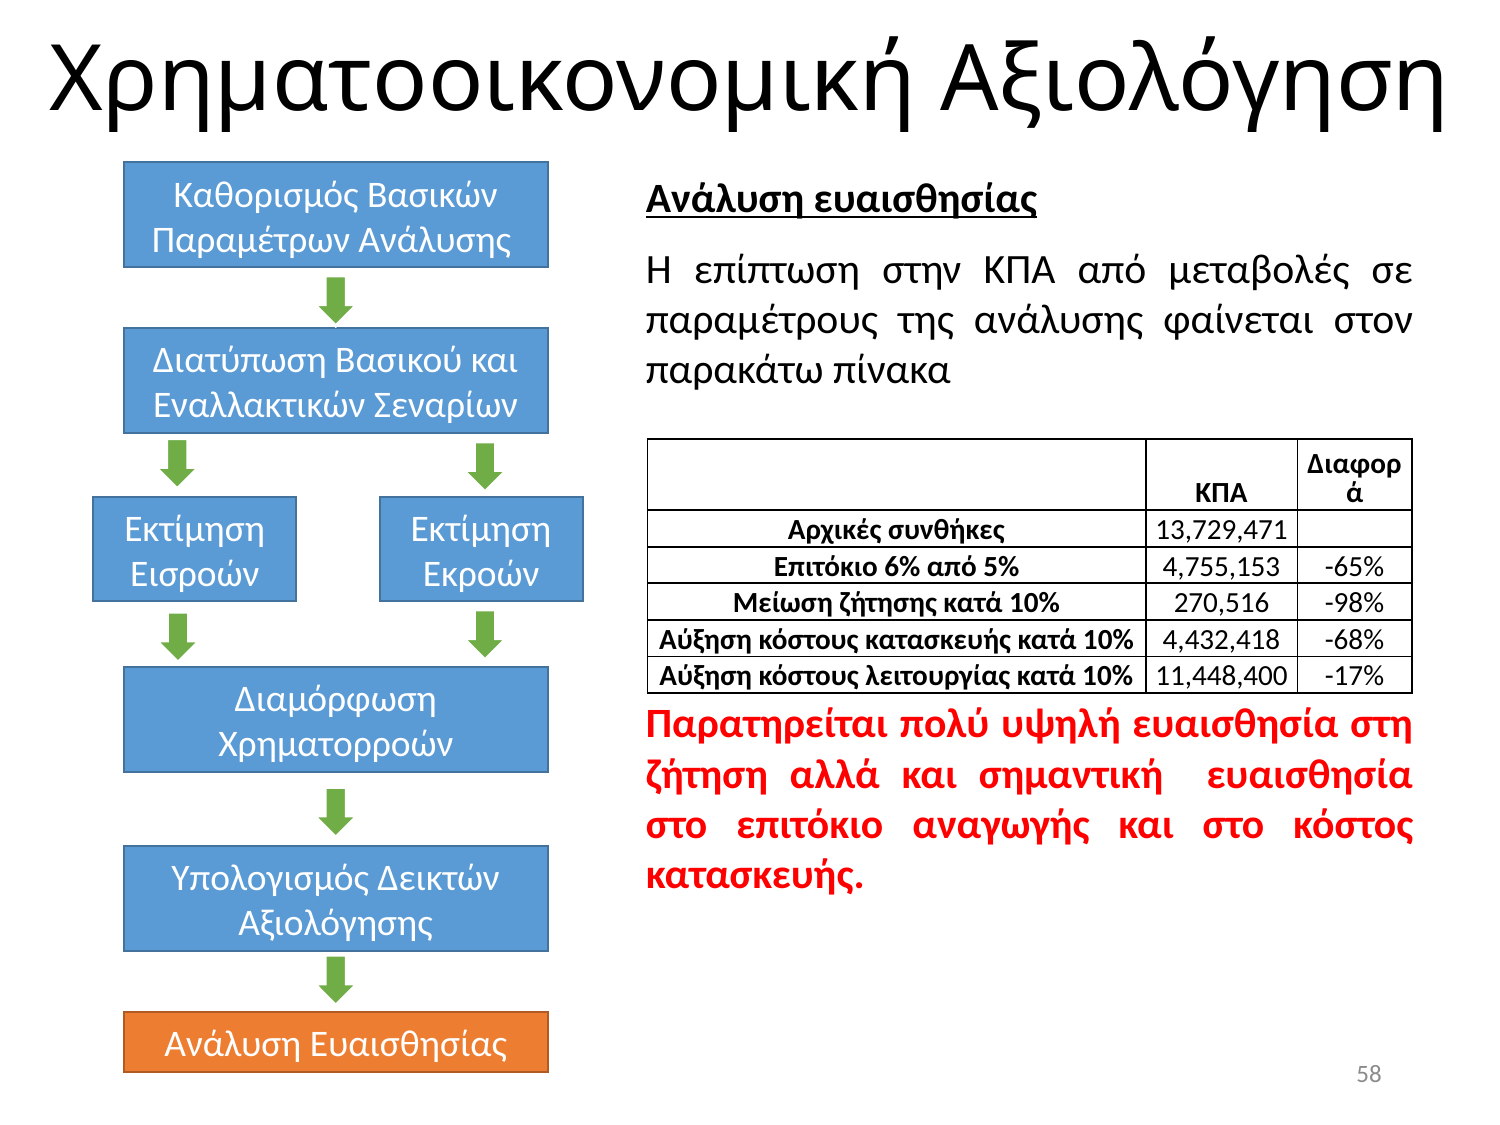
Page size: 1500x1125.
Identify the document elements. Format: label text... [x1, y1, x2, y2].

table_cell 4,755,153 [1147, 548, 1297, 582]
table_cell Αρχικές συνθήκες [648, 511, 1145, 546]
table_cell 11,448,400 [1147, 657, 1297, 692]
table_cell -65% [1298, 548, 1411, 582]
table_cell Αύξηση κόστους κατασκευής κατά 10% [648, 621, 1145, 656]
table_cell Αύξηση κόστους λειτουργίας κατά 10% [648, 657, 1145, 692]
slide_number 58 [1059, 1042, 1397, 1103]
table_cell -17% [1298, 657, 1411, 692]
table_cell 13,729,471 [1147, 511, 1297, 546]
table_cell Επιτόκιο 6% από 5% [648, 548, 1145, 582]
table_cell Μείωση ζήτησης κατά 10% [648, 584, 1145, 619]
table_header Διαφορά [1298, 440, 1411, 509]
title Χρηματοοικονομική Αξιολόγηση [0, 0, 1500, 161]
list Ανάλυση ευαισθησίας Η επίπτωση στην ΚΠΑ από μεταβολές σε παραμέτρους της ανάλυσης φαίνεται στον παρακάτω πίνακα Παρατηρείται πολύ υψηλή ευαισθησία στη ζήτηση αλλά και σημαντική ευαισθησία στο επιτόκιο αναγωγής και στο κόστος κατασκευής. [630, 163, 1429, 1006]
table_cell 4,432,418 [1147, 621, 1297, 656]
table_cell 270,516 [1147, 584, 1297, 619]
table_cell -98% [1298, 584, 1411, 619]
table_cell [1298, 511, 1411, 546]
table_header ΚΠΑ [1147, 440, 1297, 509]
table_cell -68% [1298, 621, 1411, 656]
table_header [648, 440, 1145, 509]
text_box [93, 162, 583, 1073]
